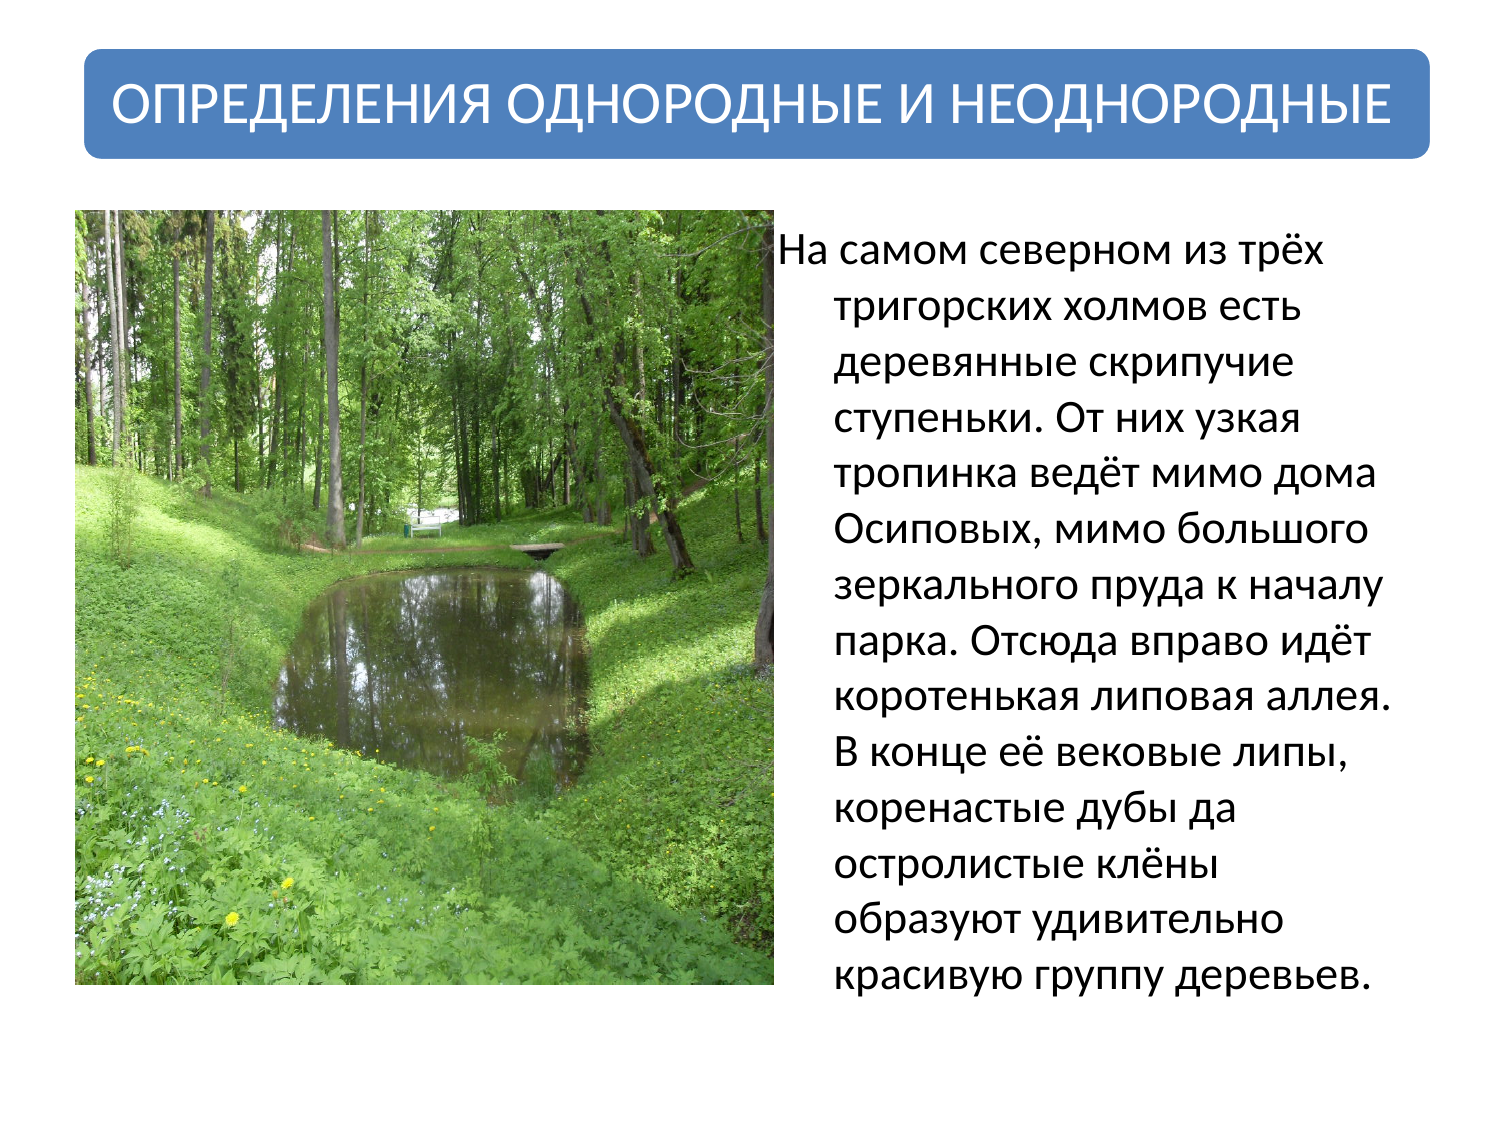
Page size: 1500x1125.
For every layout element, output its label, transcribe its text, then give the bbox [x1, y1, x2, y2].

list На самом северном из трёх тригорских холмов есть деревянные скрипучие ступеньки. От них узкая тропинка ведёт мимо дома Осиповых, мимо большого зеркального пруда к началу парка. Отсюда вправо идёт коротенькая липовая аллея. В конце её вековые липы, коренастые дубы да остролистые клёны образуют удивительно красивую группу деревьев. [762, 220, 1425, 1005]
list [74, 210, 774, 985]
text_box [81, 46, 1433, 212]
